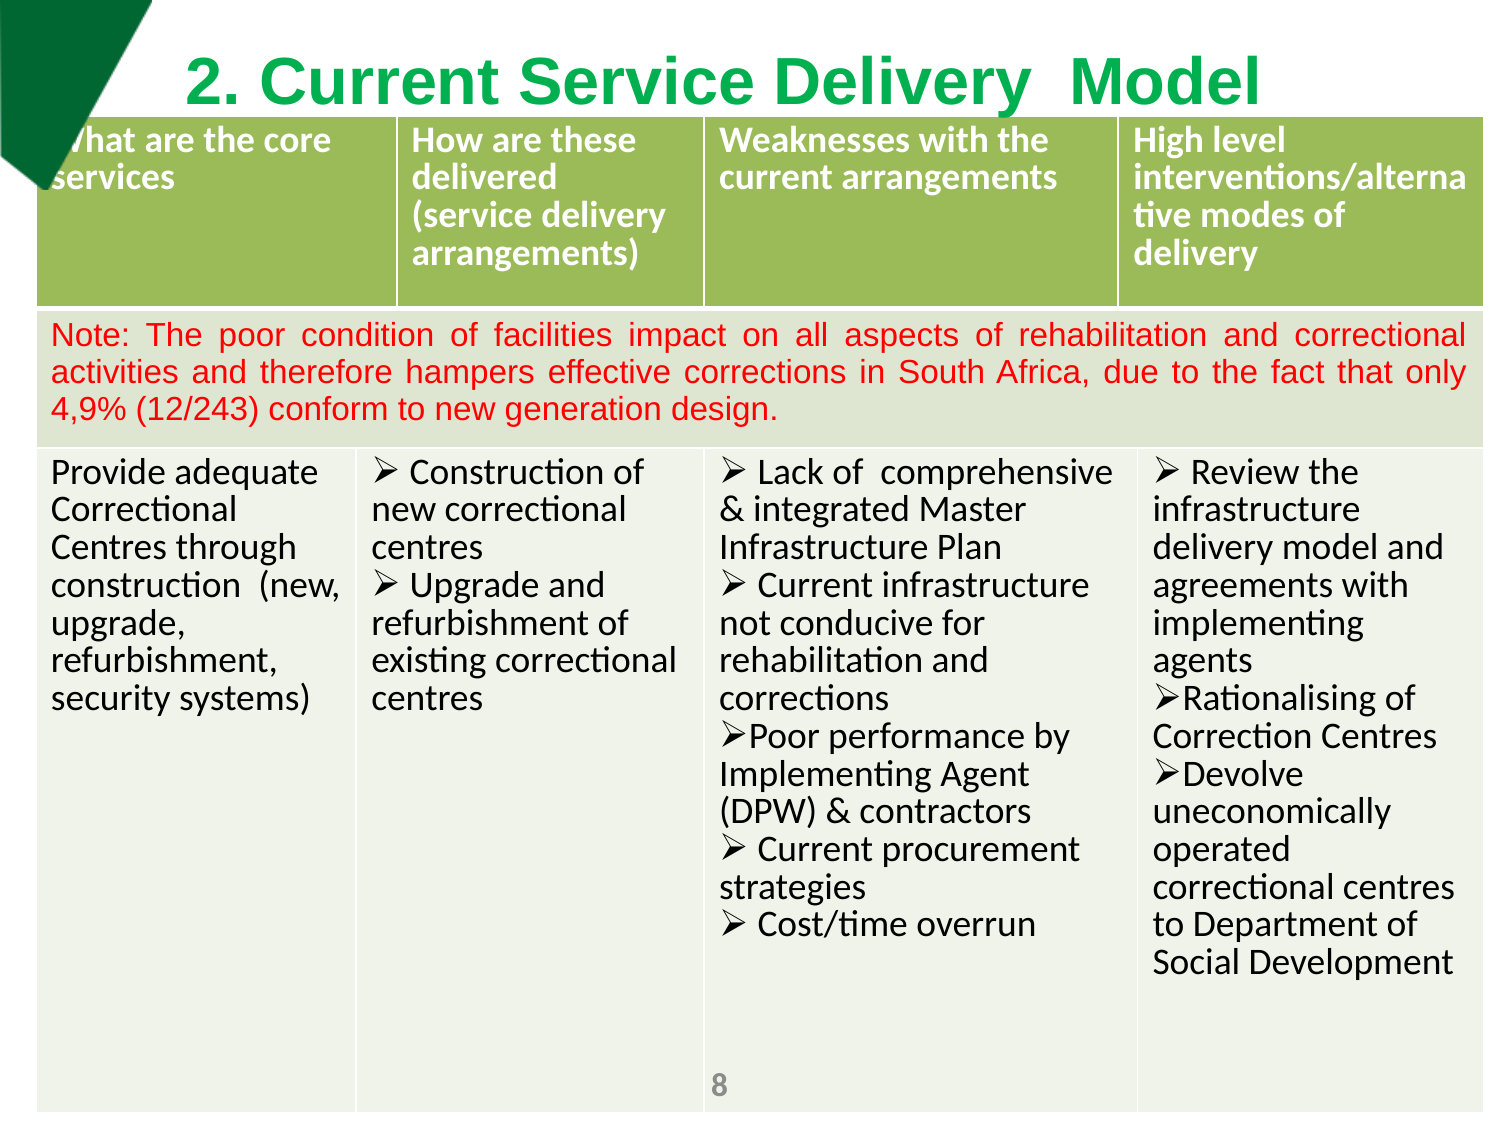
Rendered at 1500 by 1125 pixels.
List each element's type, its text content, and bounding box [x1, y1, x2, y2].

table_header High level interventions/alternative modes of delivery [1119, 117, 1483, 306]
table_cell Lack of comprehensive & integrated Master Infrastructure Plan Current infrastructure not conducive for rehabilitation and corrections Poor performance by Implementing Agent (DPW) & contractors Current procurement strategies Cost/time overrun [705, 449, 1137, 1112]
text_box 2. Current Service Delivery Model [157, 30, 1425, 126]
picture [0, 0, 153, 190]
table_cell Construction of new correctional centres Upgrade and refurbishment of existing correctional centres [357, 449, 703, 1112]
table_header How are these delivered (service delivery arrangements) [398, 126, 703, 306]
table_header Weaknesses with the current arrangements [705, 126, 1117, 306]
table_cell Provide adequate Correctional Centres through construction (new, upgrade, refurbishment, security systems) [37, 449, 355, 1112]
table_cell Note: The poor condition of facilities impact on all aspects of rehabilitation and correctional activities and therefore hampers effective corrections in South Africa, due to the fact that only 4,9% (12/243) conform to new generation design. [37, 311, 1483, 447]
table_header What are the core services [37, 126, 396, 306]
slide_number 8 [544, 1053, 895, 1114]
table_cell Review the infrastructure delivery model and agreements with implementing agents Rationalising of Correction Centres Devolve uneconomically operated correctional centres to Department of Social Development [1138, 449, 1483, 1112]
